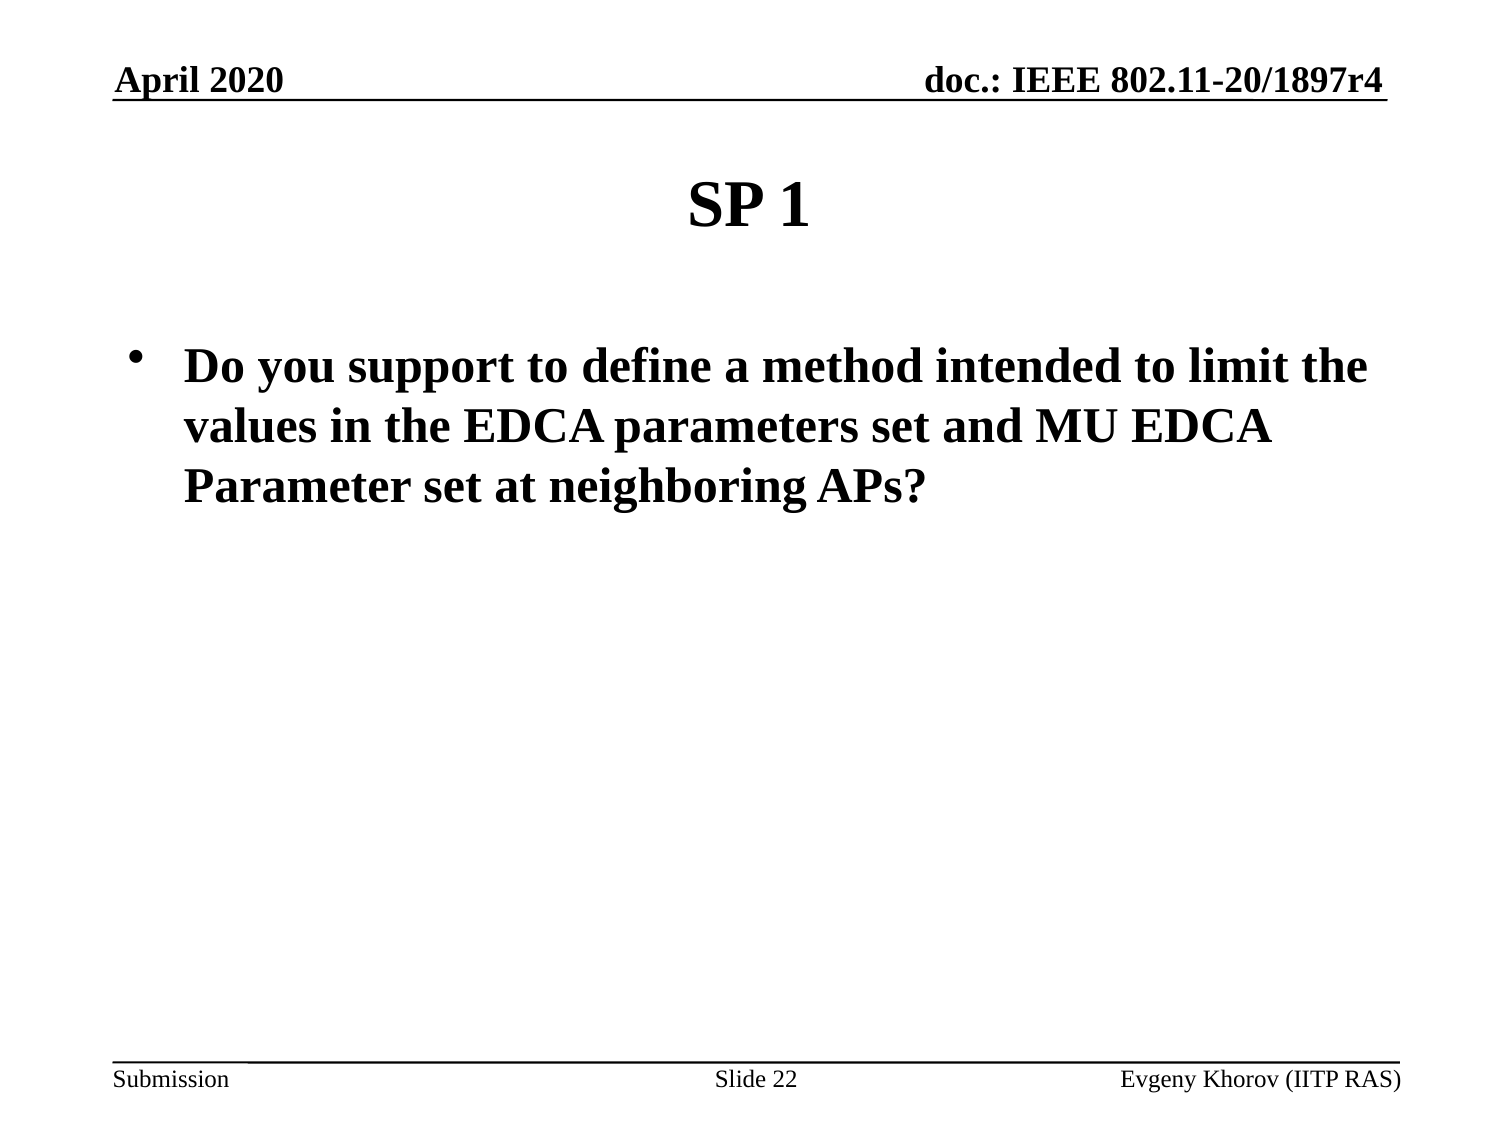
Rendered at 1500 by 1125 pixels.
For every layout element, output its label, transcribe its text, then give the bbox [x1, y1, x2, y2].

slide_number Slide 22 [712, 1061, 800, 1093]
title SP 1 [112, 112, 1388, 288]
list Do you support to define a method intended to limit the values in the EDCA parameters set and MU EDCA Parameter set at neighboring APs? [112, 324, 1388, 1001]
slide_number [114, 54, 286, 101]
footer Evgeny Khorov (IITP RAS) [949, 1061, 1402, 1093]
